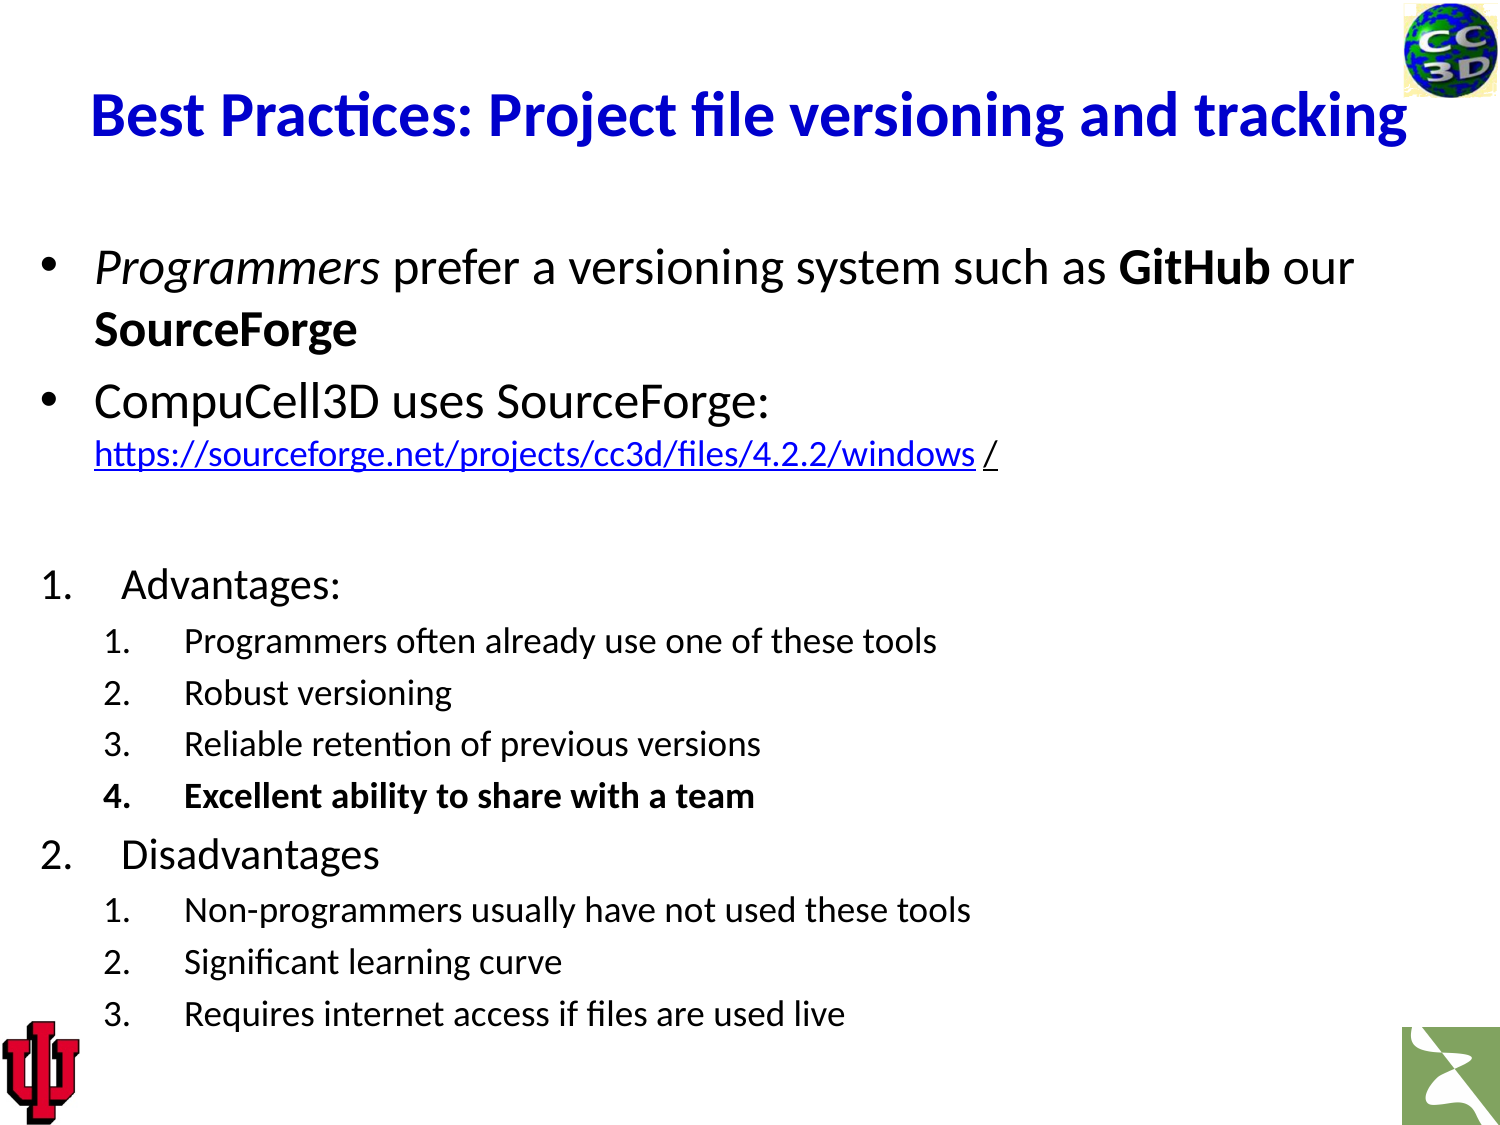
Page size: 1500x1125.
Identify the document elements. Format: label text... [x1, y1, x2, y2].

list Programmers prefer a versioning system such as GitHub our SourceForge CompuCell3D uses SourceForge: https://sourceforge.net/projects/cc3d/files/4.2.2/windows/ Advantages: Programmers often already use one of these tools Robust versioning Reliable retention of previous versions Excellent ability to share with a team Disadvantages Non-programmers usually have not used these tools Significant learning curve Requires internet access if files are used live [24, 224, 1475, 1043]
picture [1402, 1027, 1500, 1125]
picture [0, 1020, 80, 1125]
title Best Practices: Project file versioning and tracking [75, 39, 1425, 183]
picture [1402, 0, 1500, 102]
